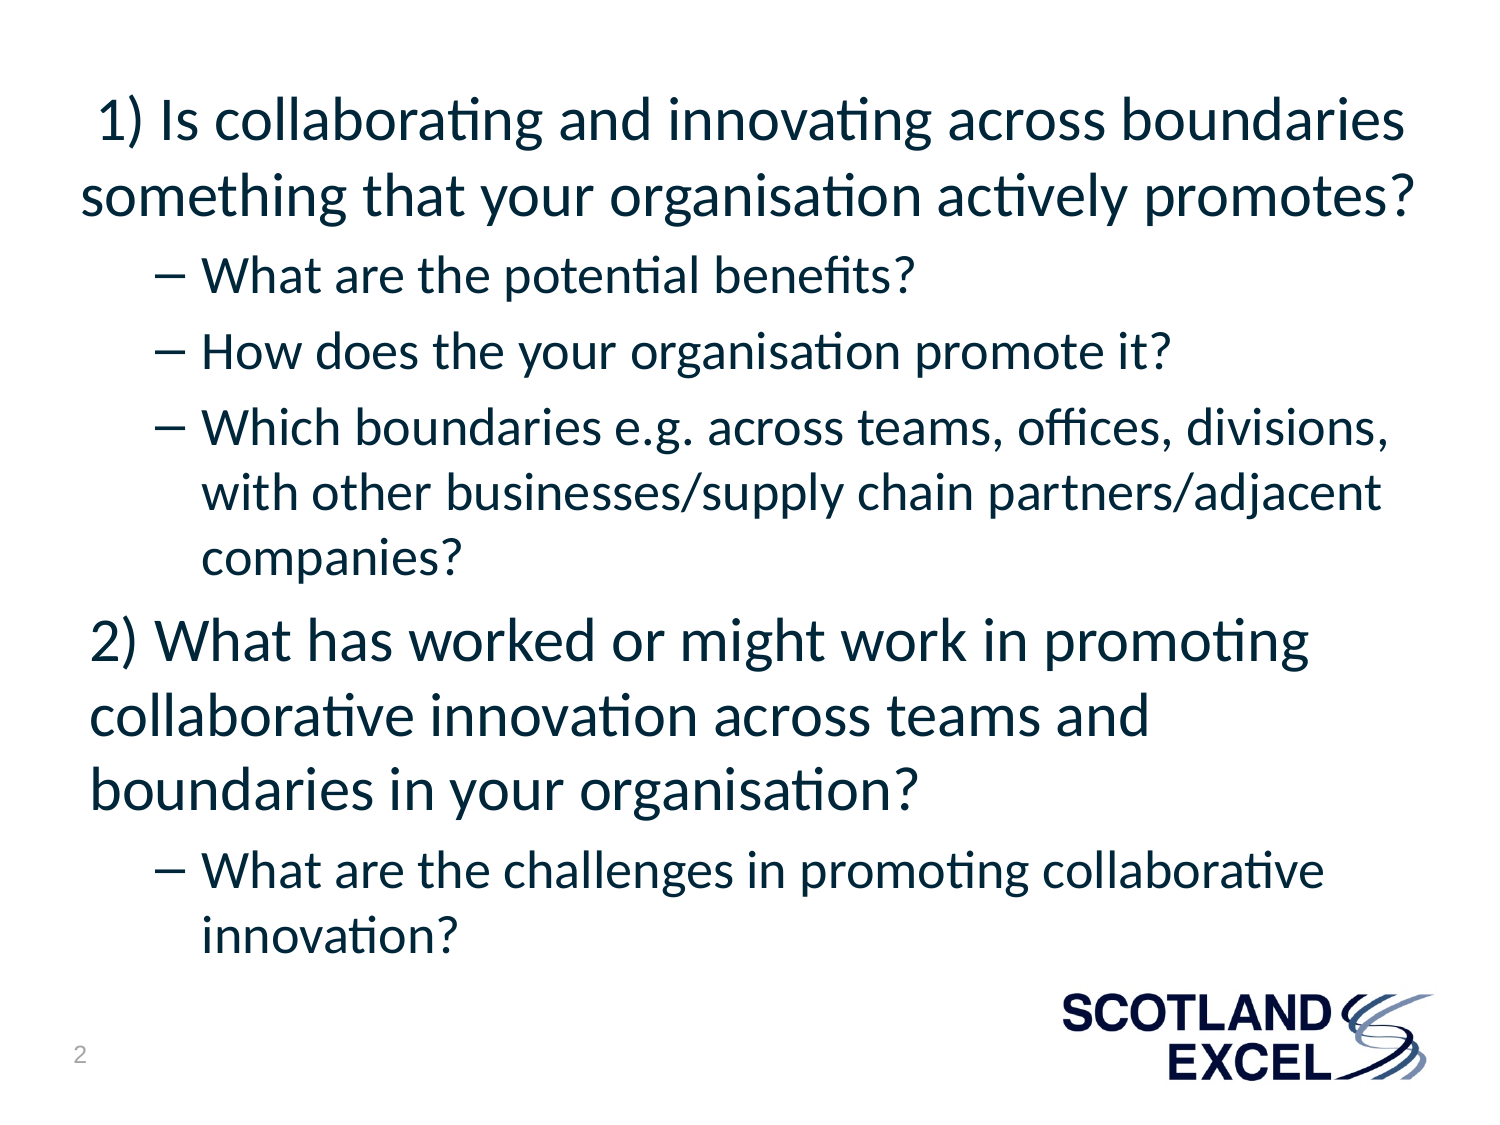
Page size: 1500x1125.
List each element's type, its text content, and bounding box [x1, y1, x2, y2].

picture [1033, 1024, 1459, 1103]
list 1) Is collaborating and innovating across boundaries something that your organisation actively promotes? What are the potential benefits? How does the your organisation promote it? Which boundaries e.g. across teams, offices, divisions, with other businesses/supply chain partners/adjacent companies? 2) What has worked or might work in promoting collaborative innovation across teams and boundaries in your organisation? What are the challenges in promoting collaborative innovation? [64, 66, 1463, 1024]
